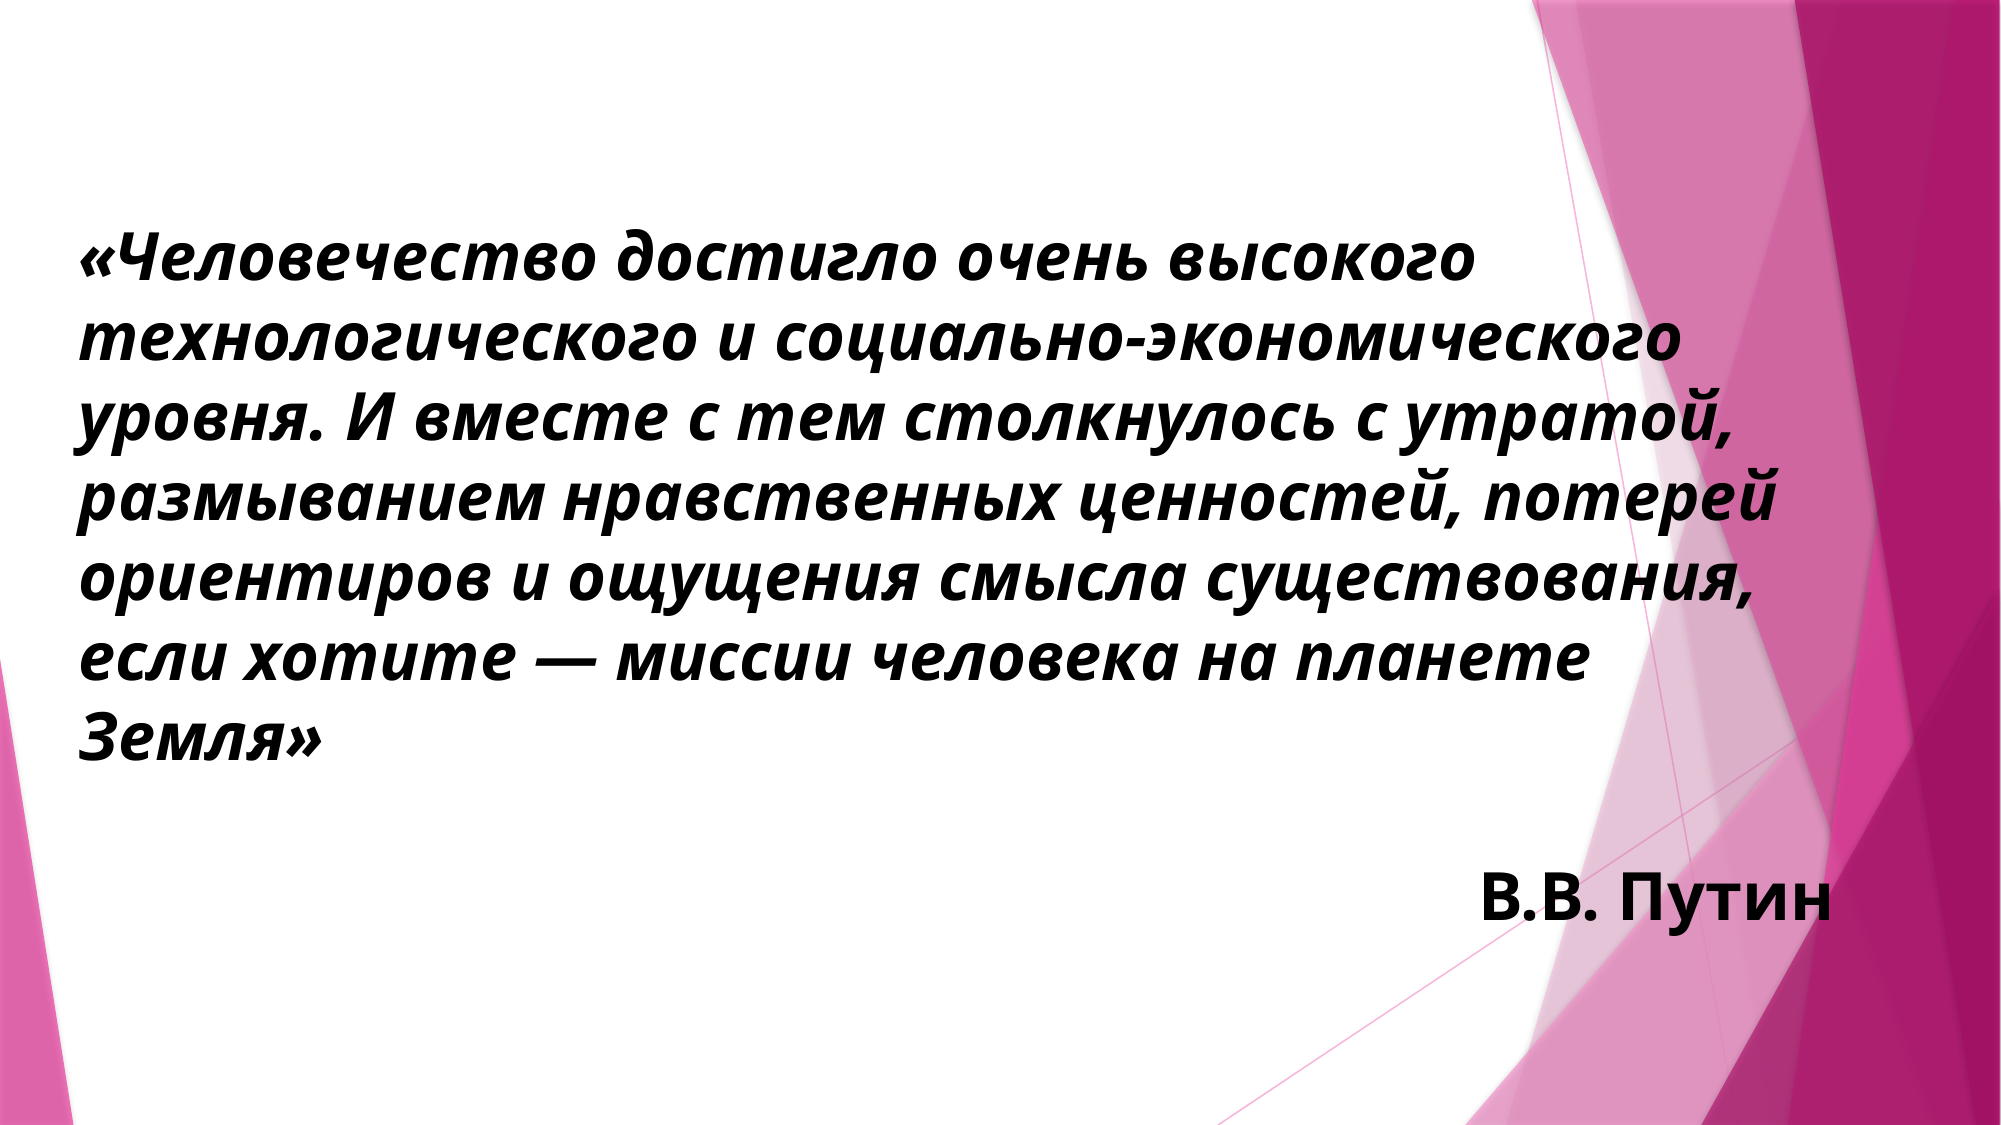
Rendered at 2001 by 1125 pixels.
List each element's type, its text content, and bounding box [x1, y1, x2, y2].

text_box «Человечество достигло очень высокого технологического и социально-экономического уровня. И вместе с тем столкнулось с утратой, размыванием нравственных ценностей, потерей ориентиров и ощущения смысла существования, если хотите — миссии человека на планете Земля» В.В. Путин [63, 206, 1867, 942]
